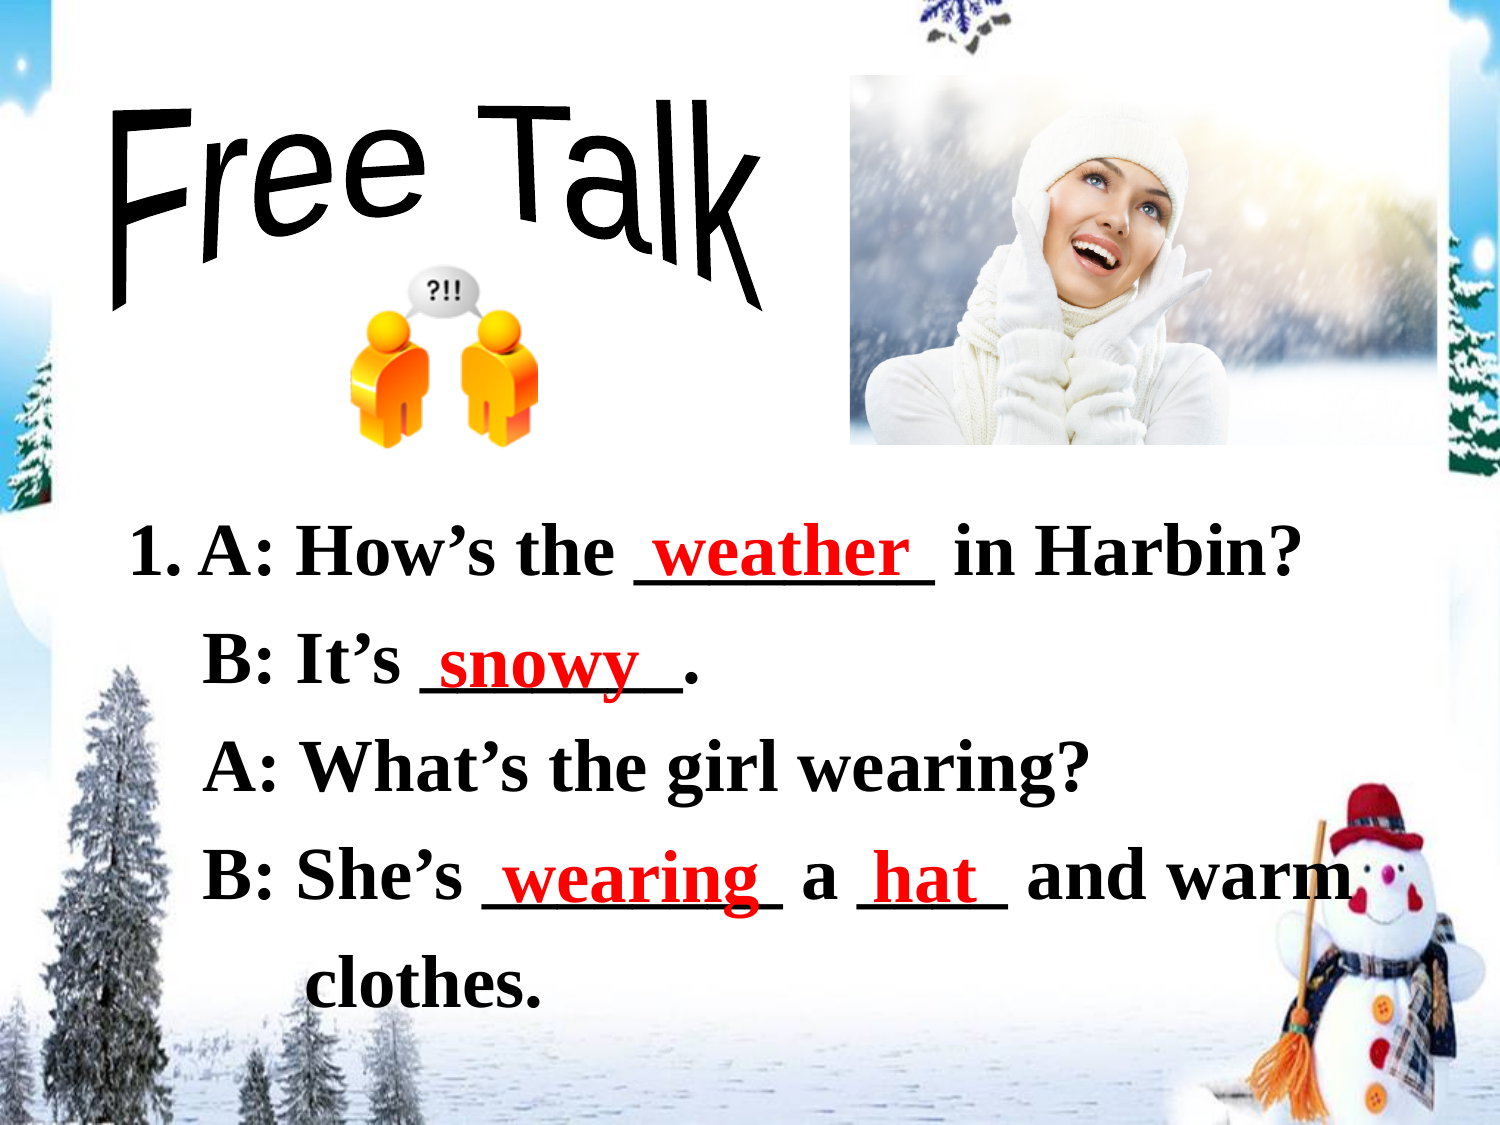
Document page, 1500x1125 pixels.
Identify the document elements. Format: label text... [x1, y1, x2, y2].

text_box 1. A: How’s the ________ in Harbin? B: It’s _______. A: What’s the girl wearing? B: She’s ________ a ____ and warm clothes. [112, 474, 1413, 1050]
text_box weather [637, 474, 950, 598]
picture [0, 0, 1500, 1125]
text_box wearing hat [487, 801, 1063, 925]
text_box snowy [425, 587, 700, 711]
